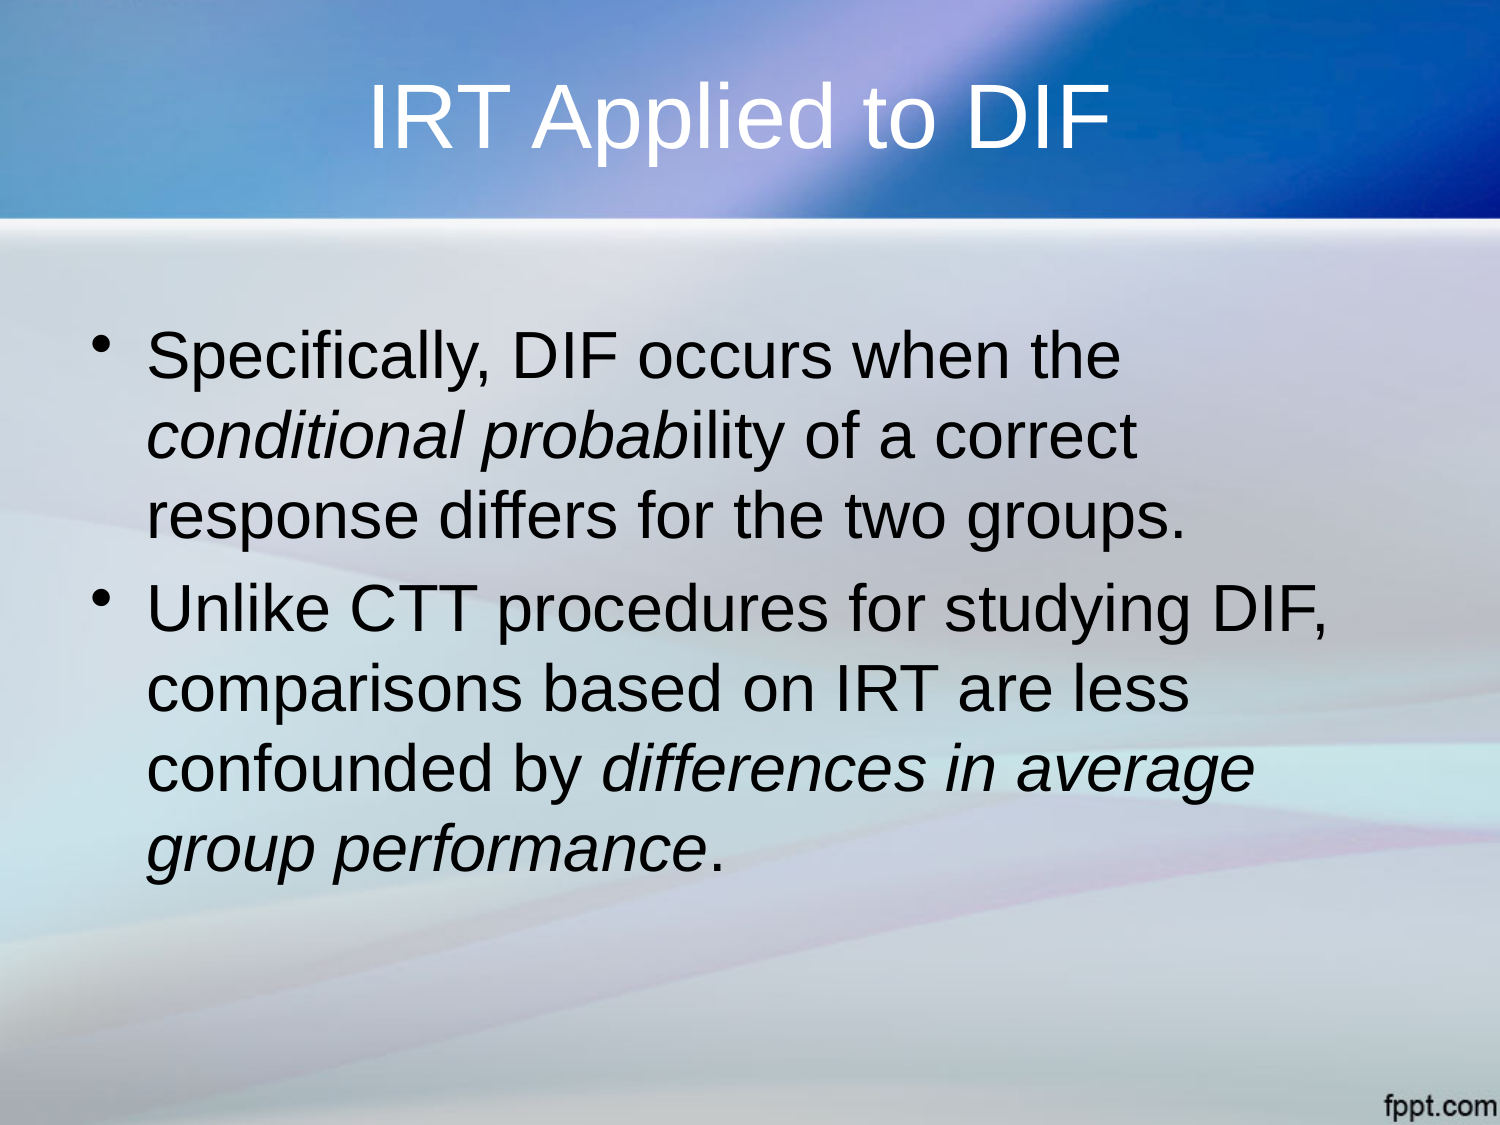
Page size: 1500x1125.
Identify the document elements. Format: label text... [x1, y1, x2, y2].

picture [0, 0, 1500, 1125]
title IRT Applied to DIF [64, 31, 1415, 192]
list Specifically, DIF occurs when the conditional probability of a correct response differs for the two groups. Unlike CTT procedures for studying DIF, comparisons based on IRT are less confounded by differences in average group performance. [75, 304, 1425, 1047]
